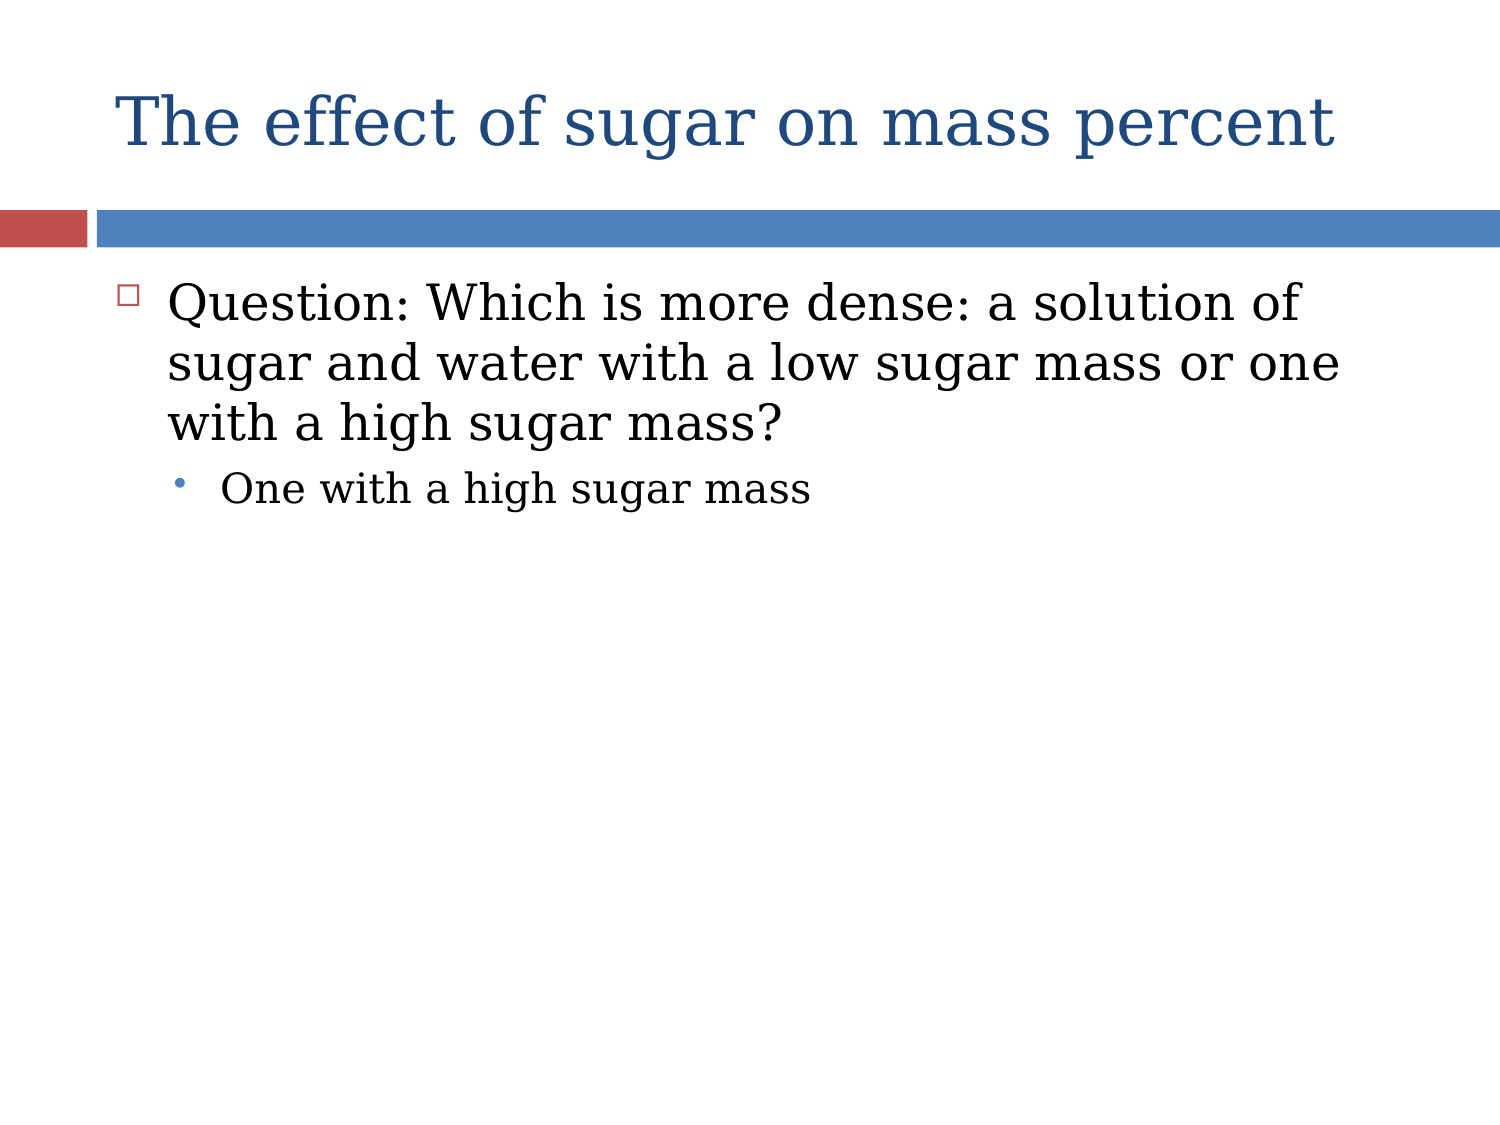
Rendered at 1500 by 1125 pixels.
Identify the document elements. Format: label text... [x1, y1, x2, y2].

title The effect of sugar on mass percent [100, 37, 1438, 200]
list Question: Which is more dense: a solution of sugar and water with a low sugar mass or one with a high sugar mass? One with a high sugar mass [100, 262, 1438, 1000]
